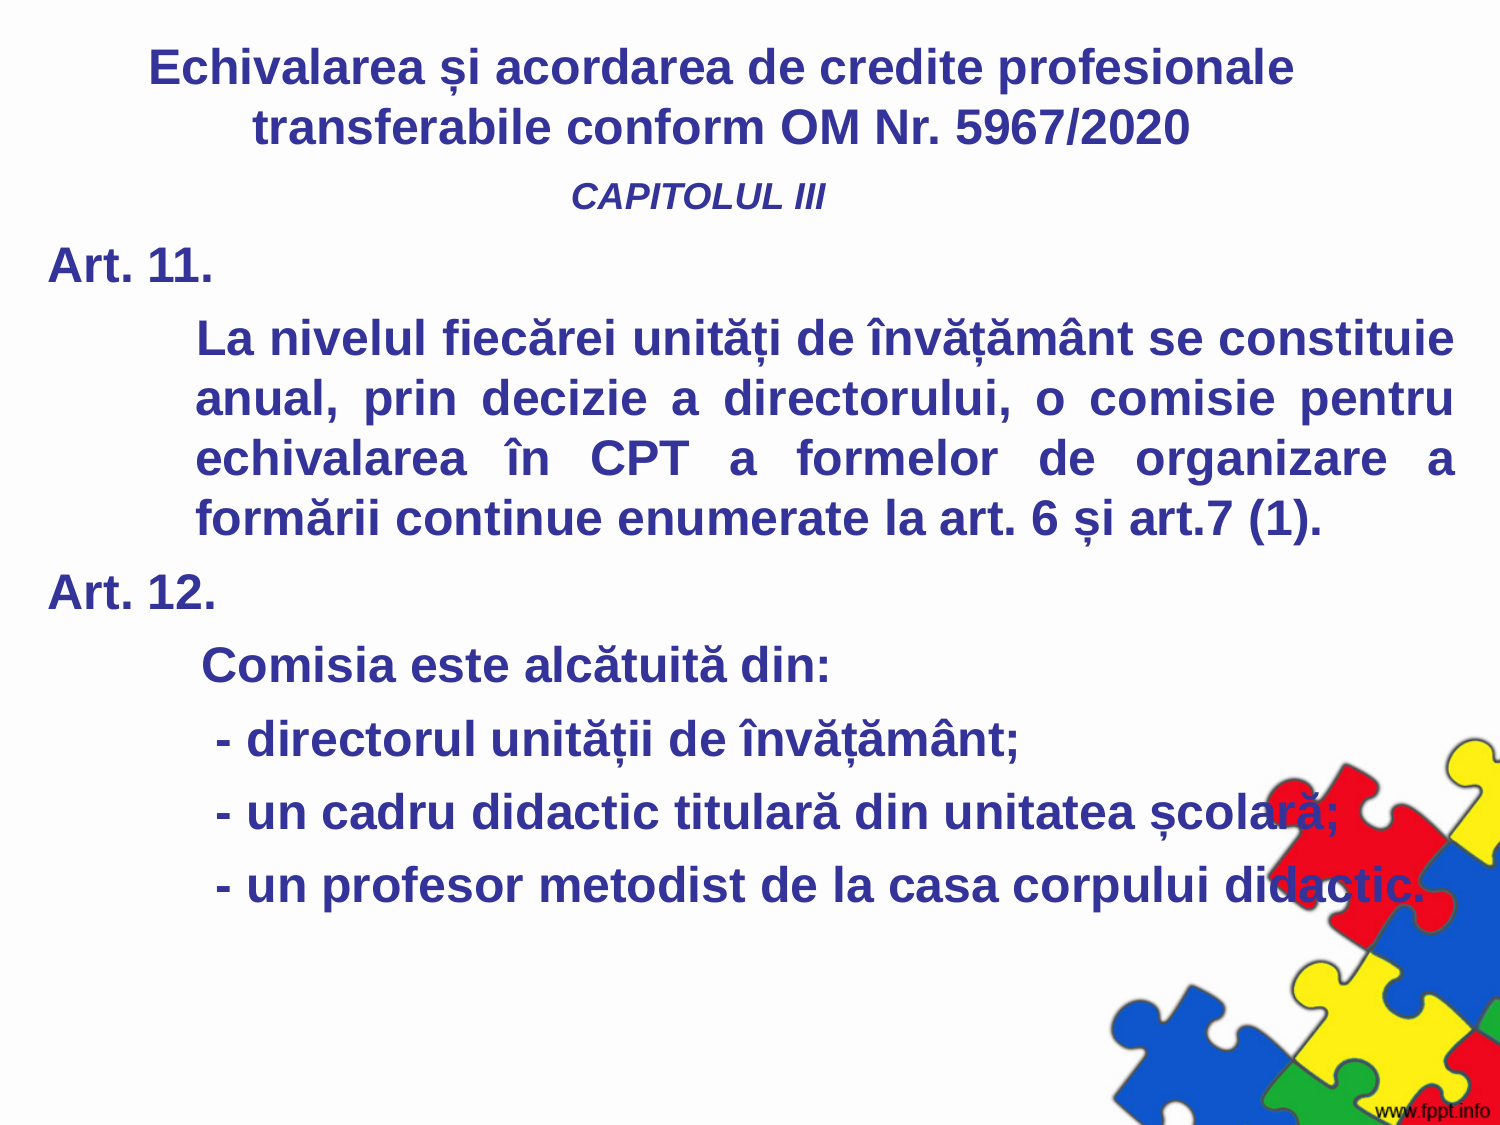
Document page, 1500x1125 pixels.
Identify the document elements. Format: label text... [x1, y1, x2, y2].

picture [0, 0, 1500, 1125]
title Echivalarea și acordarea de credite profesionale transferabile conform OM Nr. 5967/2020 [47, 24, 1398, 165]
text_box Art. 11. La nivelul fiecărei unități de învățământ se constituie anual, prin decizie a directorului, o comisie pentru echivalarea în CPT a formelor de organizare a formării continue enumerate la art. 6 și art.7 (1). Art. 12. Comisia este alcătuită din: - directorul unității de învățământ; - un cadru didactic titulară din unitatea școlară; - un profesor metodist de la casa corpului didactic. [33, 225, 1471, 920]
text_box CAPITOLUL III [556, 164, 842, 225]
